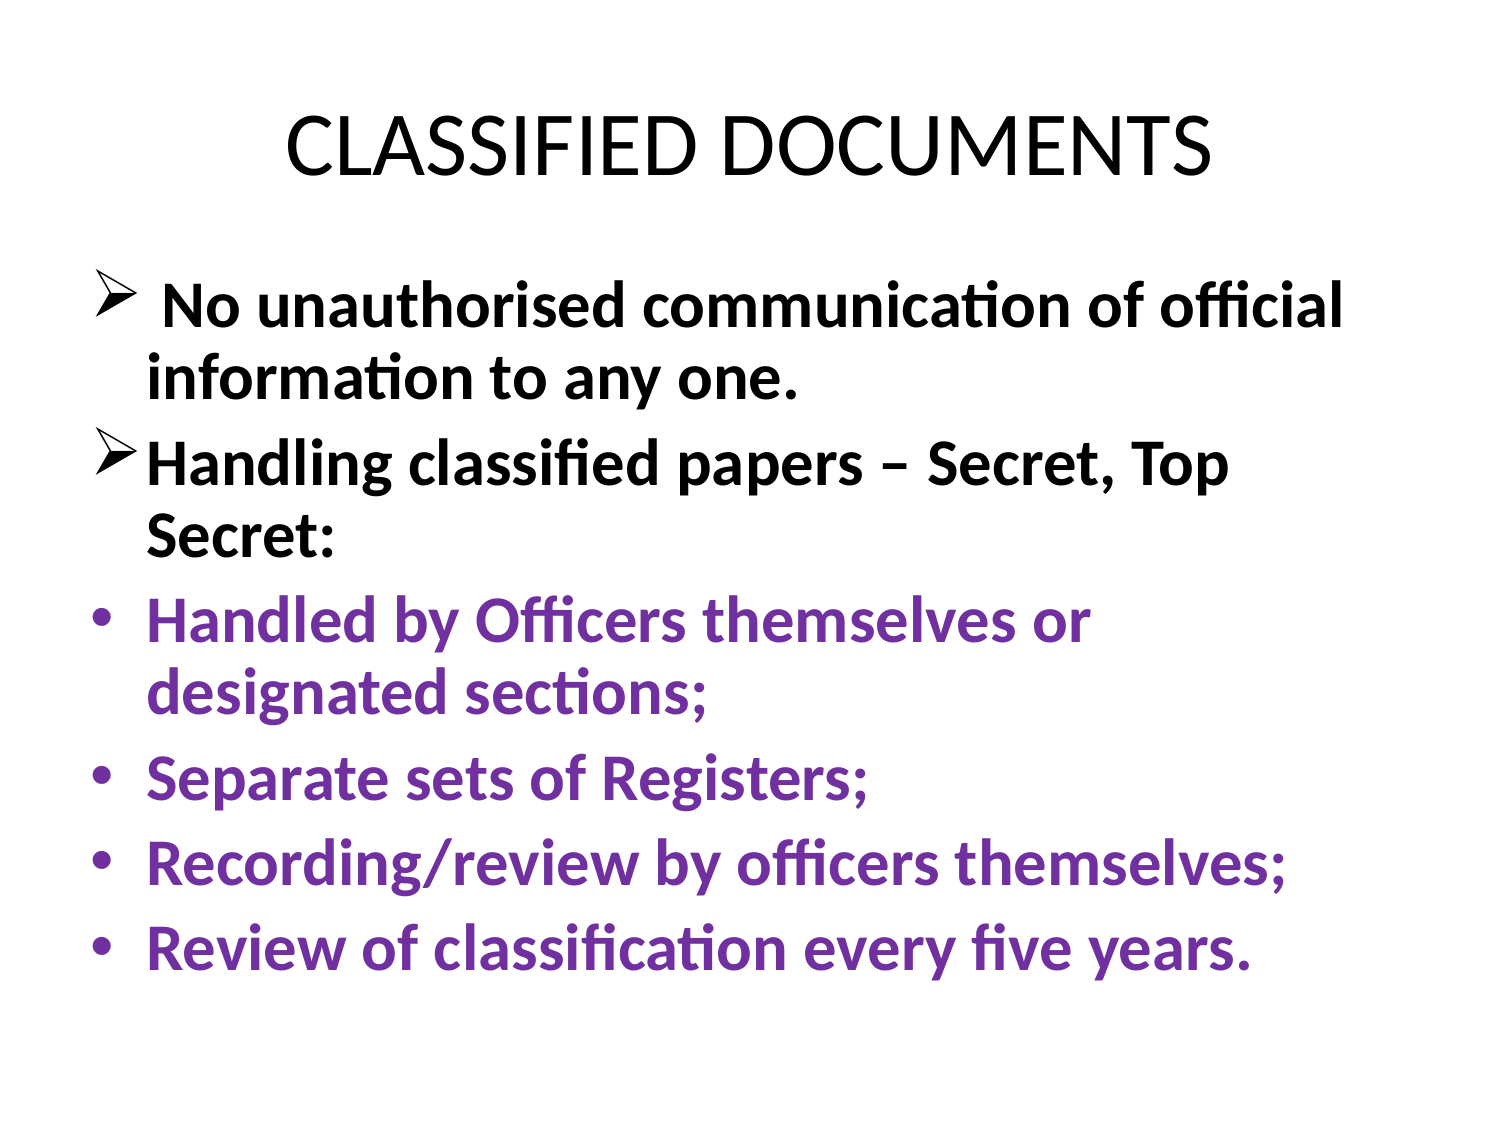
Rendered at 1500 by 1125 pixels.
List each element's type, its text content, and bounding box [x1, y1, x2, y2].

list No unauthorised communication of official information to any one. Handling classified papers – Secret, Top Secret: Handled by Officers themselves or designated sections; Separate sets of Registers; Recording/review by officers themselves; Review of classification every five years. [75, 262, 1425, 1005]
title CLASSIFIED DOCUMENTS [75, 45, 1425, 233]
